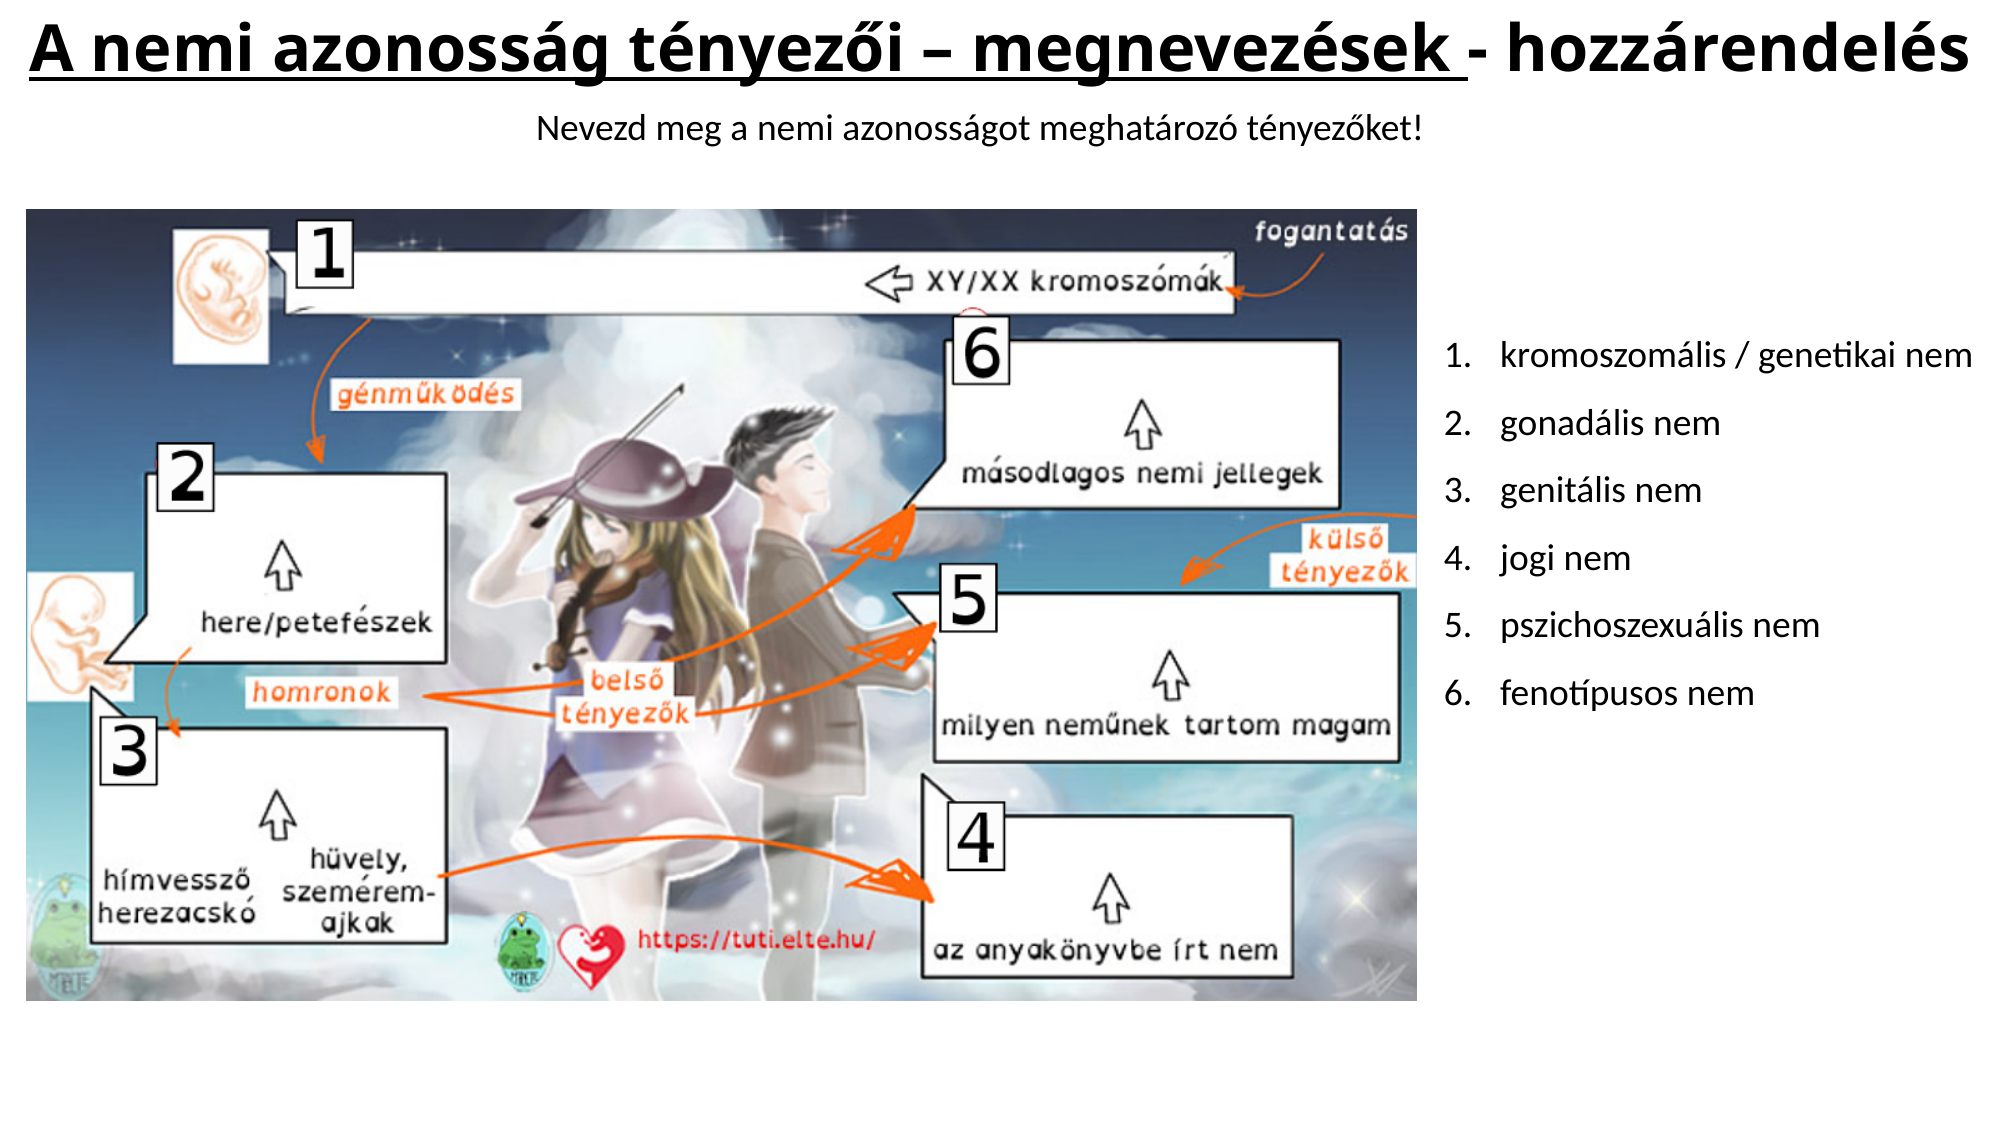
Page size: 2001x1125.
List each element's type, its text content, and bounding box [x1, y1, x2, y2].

title A nemi azonosság tényezői – megnevezések - hozzárendelés [0, 0, 2000, 96]
text_box kromoszomális / genetikai nem gonadális nem genitális nem jogi nem pszichoszexuális nem fenotípusos nem [1429, 300, 2000, 788]
text_box Nevezd meg a nemi azonosságot meghatározó tényezőket! [480, 95, 1481, 156]
picture [26, 209, 1417, 1001]
